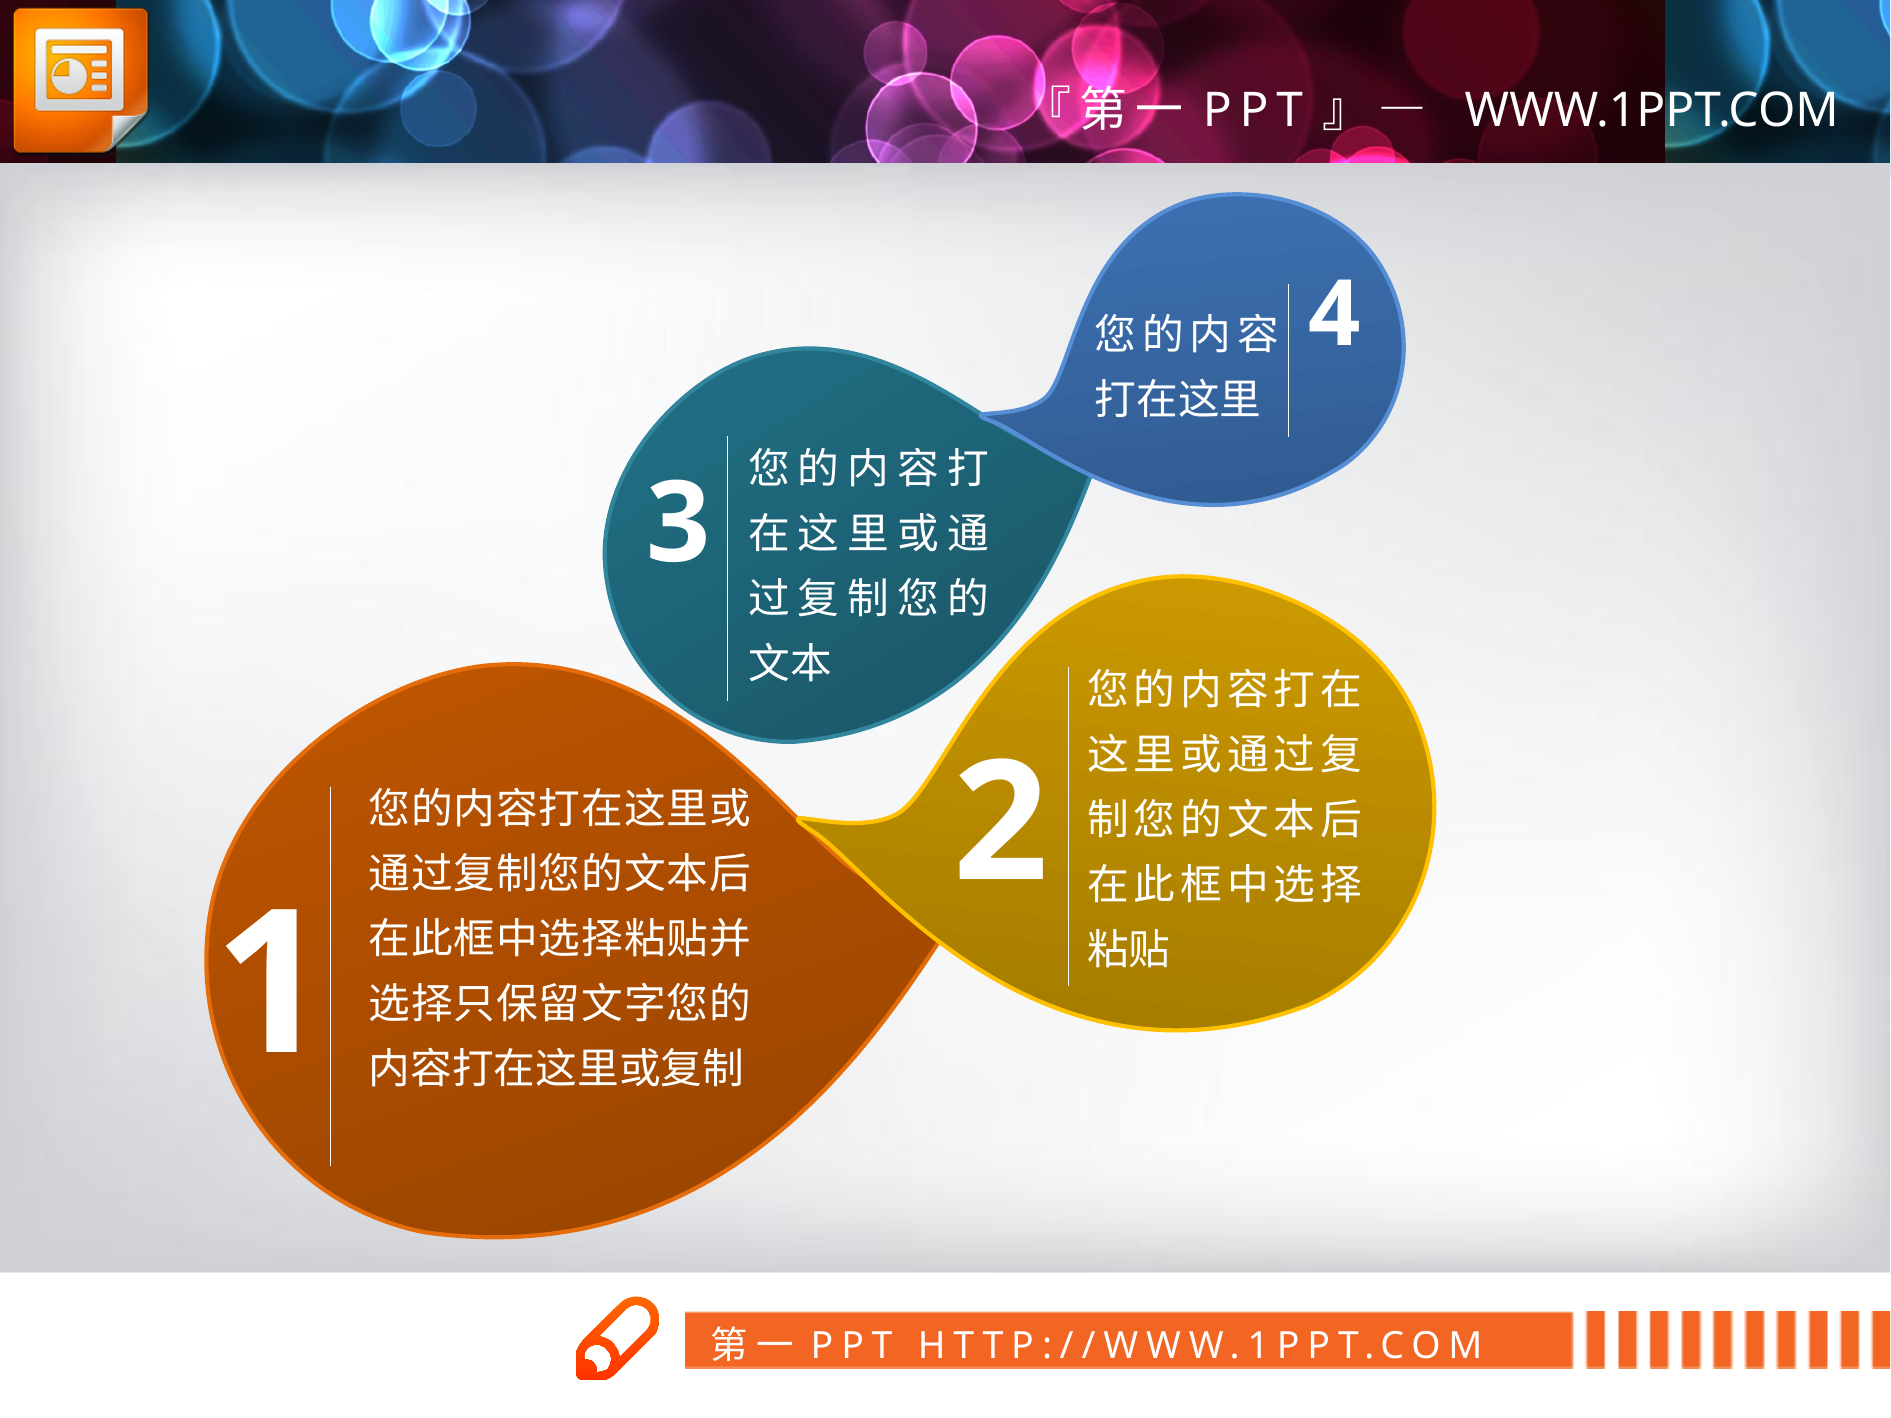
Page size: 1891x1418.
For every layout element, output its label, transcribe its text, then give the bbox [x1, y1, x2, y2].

text_box 4 [1289, 244, 1410, 374]
text_box [604, 468, 934, 742]
text_box 2 [934, 703, 1055, 923]
text_box [980, 331, 1402, 505]
text_box 1 [195, 843, 316, 1103]
text_box [645, 348, 981, 439]
text_box 您的内容打在这里或通过复制您的文本后在此框中选择粘贴 [1068, 638, 1381, 983]
picture [0, 0, 1891, 1275]
text_box [797, 576, 1355, 1031]
text_box [1381, 663, 1435, 952]
picture [685, 1311, 1891, 1369]
text_box [1096, 194, 1364, 283]
text_box [1008, 430, 1091, 631]
text_box 3 [627, 439, 725, 593]
text_box 您的内容打在这里 [1075, 283, 1288, 433]
text_box [233, 664, 939, 1238]
text_box 您的内容打在这里或通过复制您的文本 [729, 417, 1008, 697]
text_box 您的内容打在这里或通过复制您的文本后在此框中选择粘贴并选择只保留文字您的内容打在这里或复制 [349, 757, 770, 1102]
text_box 您的内容打在这里 [1293, 374, 1298, 433]
